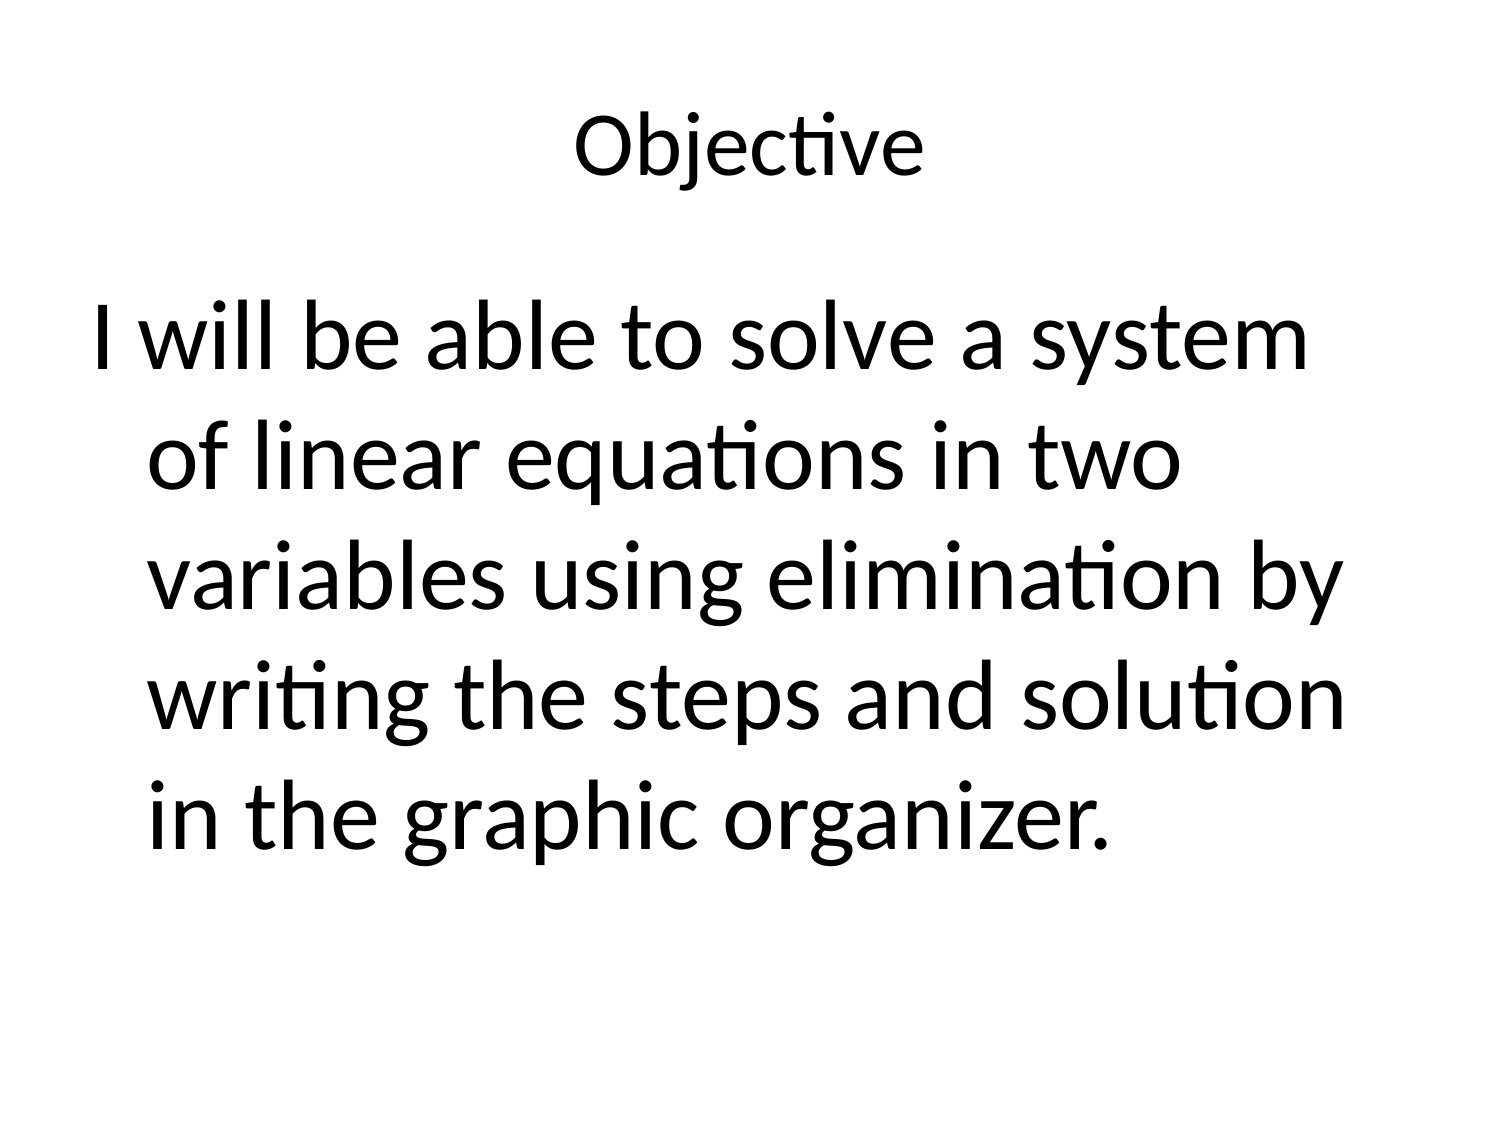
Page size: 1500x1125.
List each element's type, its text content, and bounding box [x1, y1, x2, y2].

list I will be able to solve a system of linear equations in two variables using elimination by writing the steps and solution in the graphic organizer. [75, 262, 1425, 1005]
title Objective [75, 45, 1425, 233]
